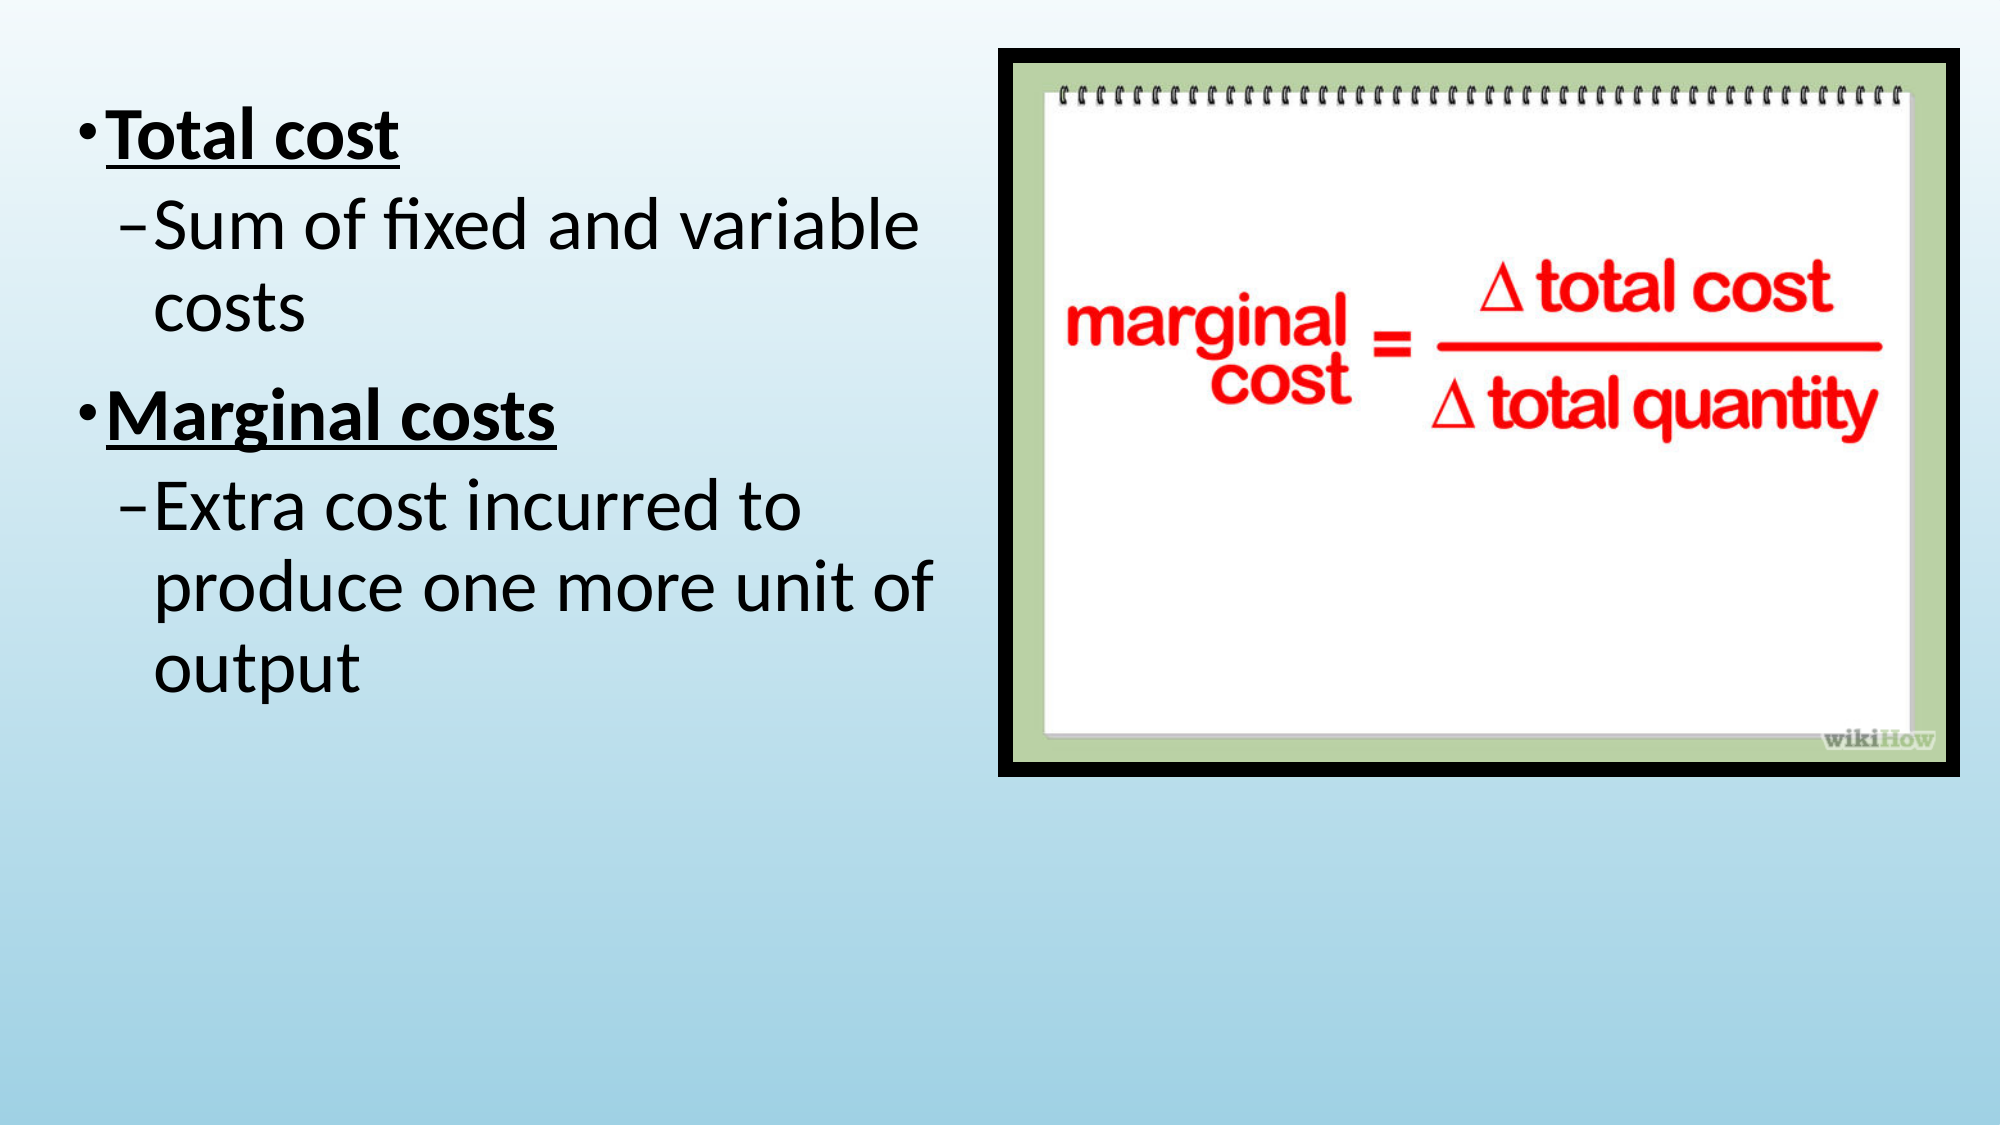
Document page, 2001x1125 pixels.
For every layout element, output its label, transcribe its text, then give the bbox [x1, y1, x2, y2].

picture [1012, 62, 1946, 763]
list Total cost Sum of fixed and variable costs Marginal costs Extra cost incurred to produce one more unit of output [62, 87, 1029, 835]
